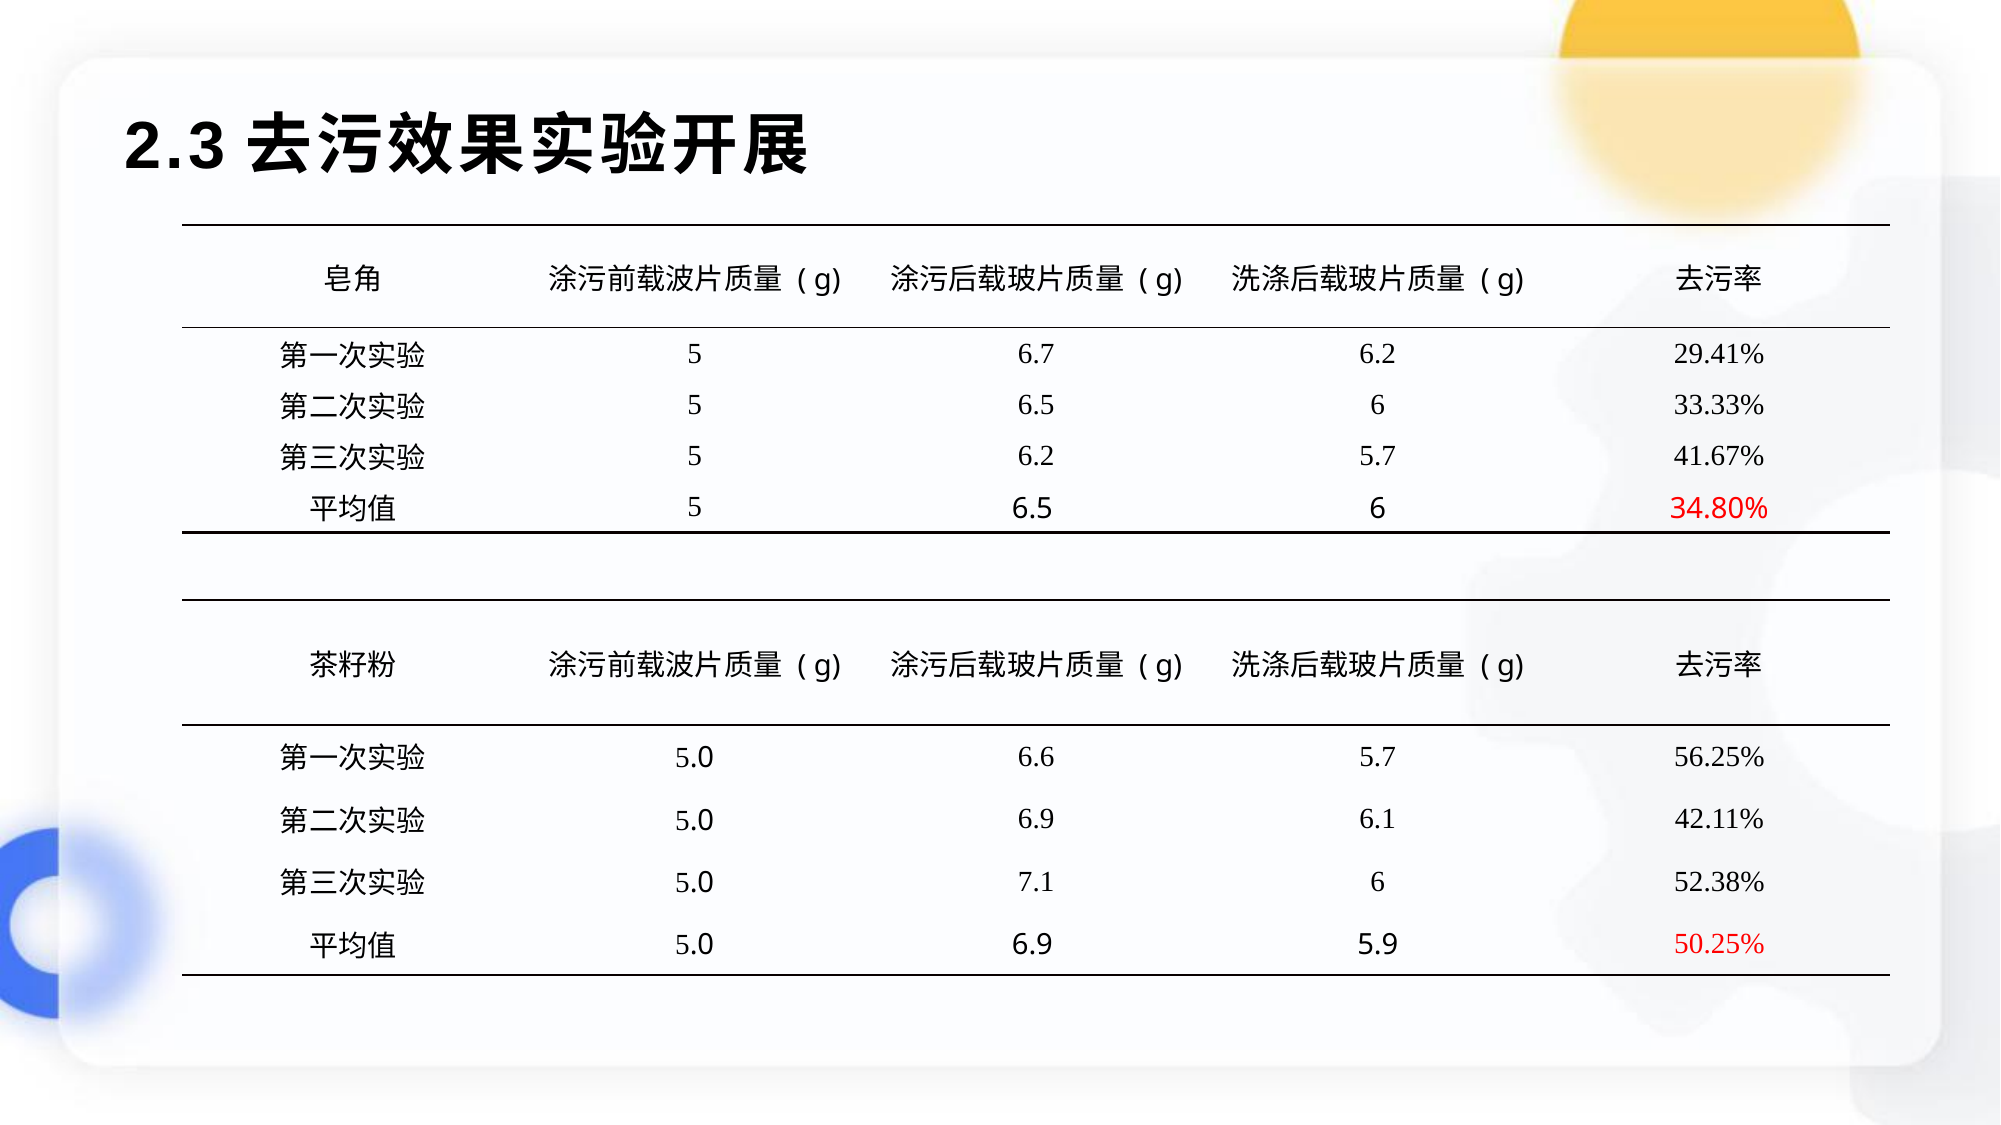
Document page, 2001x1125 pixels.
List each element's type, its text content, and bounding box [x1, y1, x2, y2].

picture [0, 0, 2000, 1125]
table_cell 42.11% [1549, 787, 1890, 850]
table_cell 52.38% [1549, 850, 1890, 912]
table_cell 5 [524, 328, 865, 379]
table_header 涂污前载波片质量 ( g) [524, 601, 865, 724]
table_cell 33.33% [1548, 379, 1890, 430]
title 2.3去污效果实验开展 [109, 106, 1891, 179]
table_cell 6 [1207, 850, 1549, 912]
table_cell 6.5 [865, 379, 1207, 430]
table_cell 5.0 [524, 787, 865, 850]
table_cell 第三次实验 [182, 430, 524, 481]
table_cell 6.9 [865, 912, 1207, 974]
table_cell 29.41% [1548, 328, 1890, 379]
table_cell 5.7 [1207, 726, 1549, 787]
table_header 涂污后载玻片质量 ( g) [865, 226, 1207, 327]
table_cell 41.67% [1548, 430, 1890, 481]
table_cell 第一次实验 [182, 328, 524, 379]
table_cell 50.25% [1549, 912, 1890, 974]
table_cell 5.9 [1207, 912, 1549, 974]
table_cell 第三次实验 [182, 850, 524, 912]
table_cell 5.0 [524, 726, 865, 787]
table_cell 平均值 [182, 912, 524, 974]
table_header 去污率 [1549, 601, 1890, 724]
table_cell 5 [524, 430, 865, 481]
table_header 涂污前载波片质量 ( g) [524, 226, 865, 327]
table_cell 6.6 [865, 726, 1207, 787]
table_cell 第二次实验 [182, 787, 524, 850]
table_cell 5 [524, 481, 865, 531]
table_cell 6.9 [865, 787, 1207, 850]
table_cell 5.0 [524, 850, 865, 912]
table_header 洗涤后载玻片质量 ( g) [1207, 226, 1548, 327]
table_cell 6.2 [865, 430, 1207, 481]
table_cell 6.1 [1207, 787, 1549, 850]
table_cell 56.25% [1549, 726, 1890, 787]
table_cell 34.80% [1548, 481, 1890, 531]
table_header 皂角 [182, 226, 524, 327]
table_cell 第一次实验 [182, 726, 524, 787]
table_cell 平均值 [182, 481, 524, 531]
table_header 涂污后载玻片质量 ( g) [865, 601, 1207, 724]
table_cell 5 [524, 379, 865, 430]
table_header 洗涤后载玻片质量 ( g) [1207, 601, 1549, 724]
table_cell 6.2 [1207, 328, 1548, 379]
table_cell 5.0 [524, 912, 865, 974]
table_cell 6 [1207, 379, 1548, 430]
table_cell 6.5 [865, 481, 1207, 531]
table_cell 第二次实验 [182, 379, 524, 430]
table_header 茶籽粉 [182, 601, 524, 724]
table_header 去污率 [1548, 226, 1890, 327]
table_cell 7.1 [865, 850, 1207, 912]
table_cell 6 [1207, 481, 1548, 531]
table_cell 5.7 [1207, 430, 1548, 481]
table_cell 6.7 [865, 328, 1207, 379]
